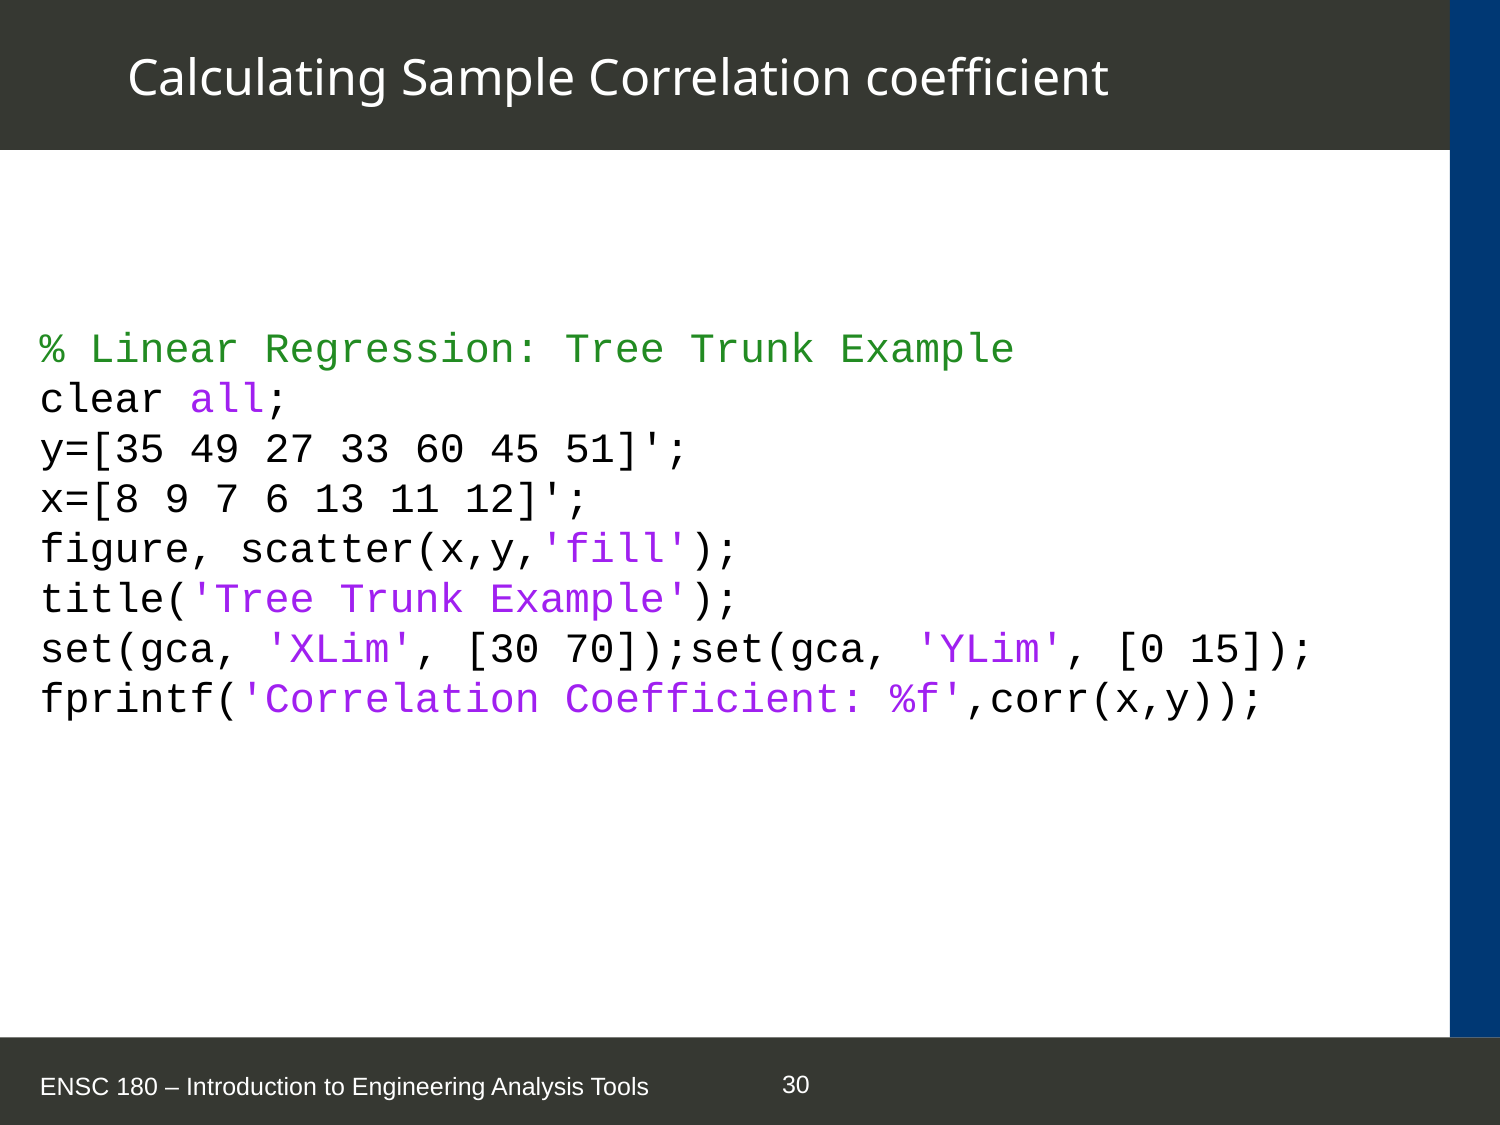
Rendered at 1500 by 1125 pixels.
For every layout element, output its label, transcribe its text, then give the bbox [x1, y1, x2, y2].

text_box % Linear Regression: Tree Trunk Example clear all; y=[35 49 27 33 60 45 51]'; x=[8 9 7 6 13 11 12]'; figure, scatter(x,y,'fill'); title('Tree Trunk Example'); set(gca, 'XLim', [30 70]);set(gca, 'YLim', [0 15]); fprintf('Correlation Coefficient: %f',corr(x,y)); [24, 313, 1393, 729]
footer ENSC 180 – Introduction to Engineering Analysis Tools [24, 1062, 675, 1125]
title Calculating Sample Correlation coefficient [112, 37, 1450, 138]
